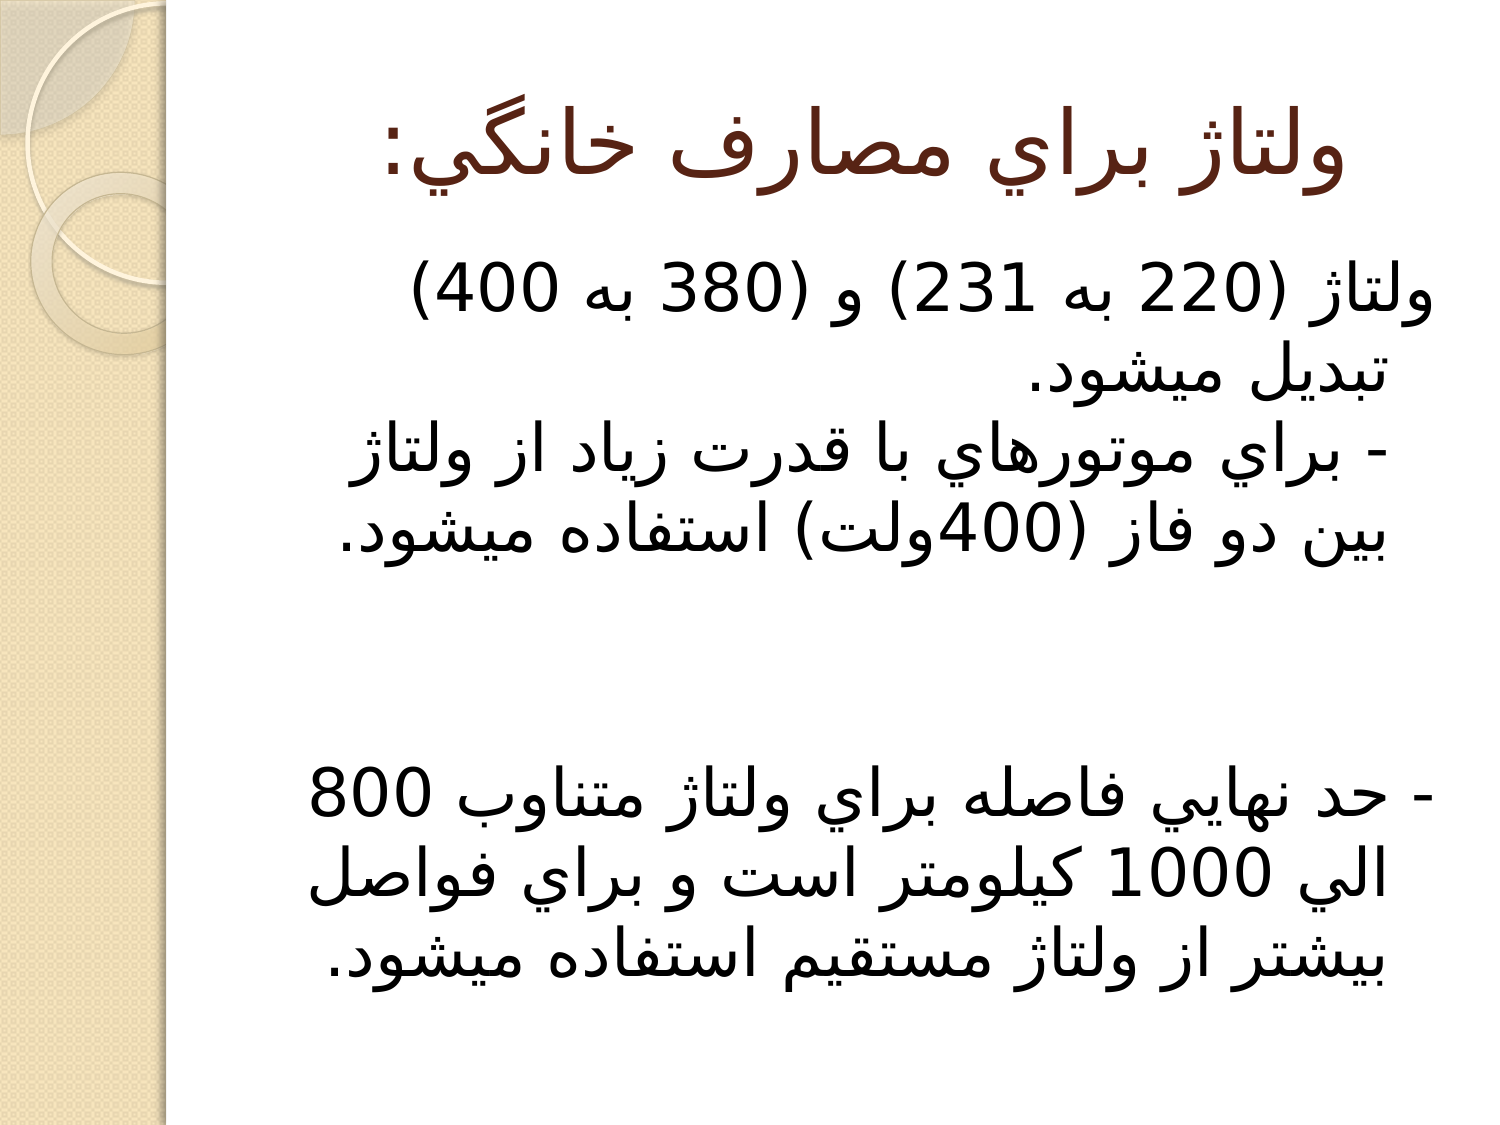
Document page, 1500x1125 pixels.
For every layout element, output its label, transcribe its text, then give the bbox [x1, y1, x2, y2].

list ولتاژ (220 به 231) و (380 به 400) تبديل ميشود. - براي موتورهاي با قدرت زياد از ولتاژ بين دو فاز (400ولت) استفاده ميشود. - حد نهايي فاصله براي ولتاژ متناوب 800 الي 1000 كيلومتر است و براي فواصل بيشتر از ولتاژ مستقيم استفاده ميشود. [235, 237, 1466, 1025]
title ولتاژ براي مصارف خانگي: [235, 45, 1466, 233]
